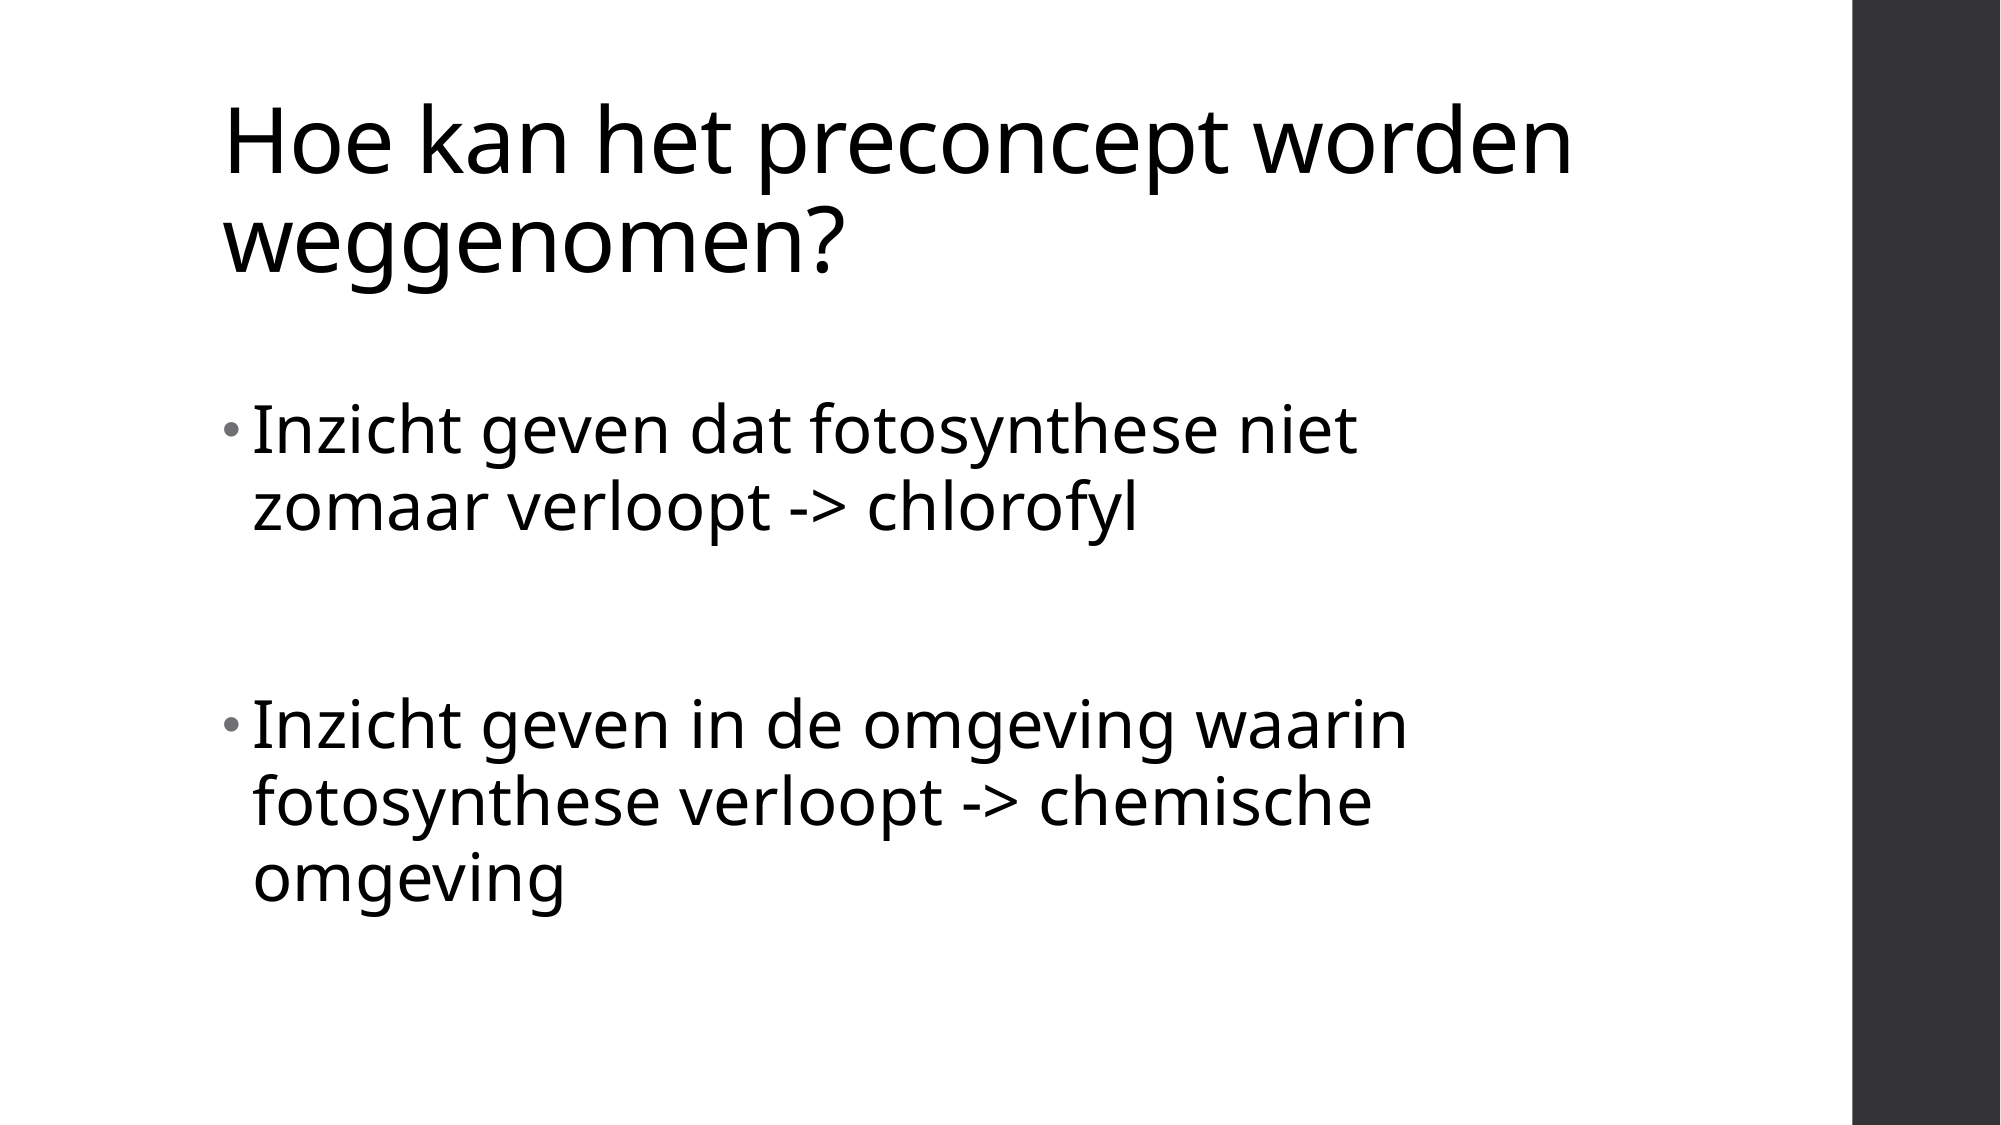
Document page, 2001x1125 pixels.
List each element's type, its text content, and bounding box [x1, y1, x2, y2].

list Inzicht geven dat fotosynthese niet zomaar verloopt -> chlorofyl Inzicht geven in de omgeving waarin fotosynthese verloopt -> chemische omgeving [206, 385, 1617, 1014]
title Hoe kan het preconcept worden weggenomen? [206, 82, 1797, 300]
